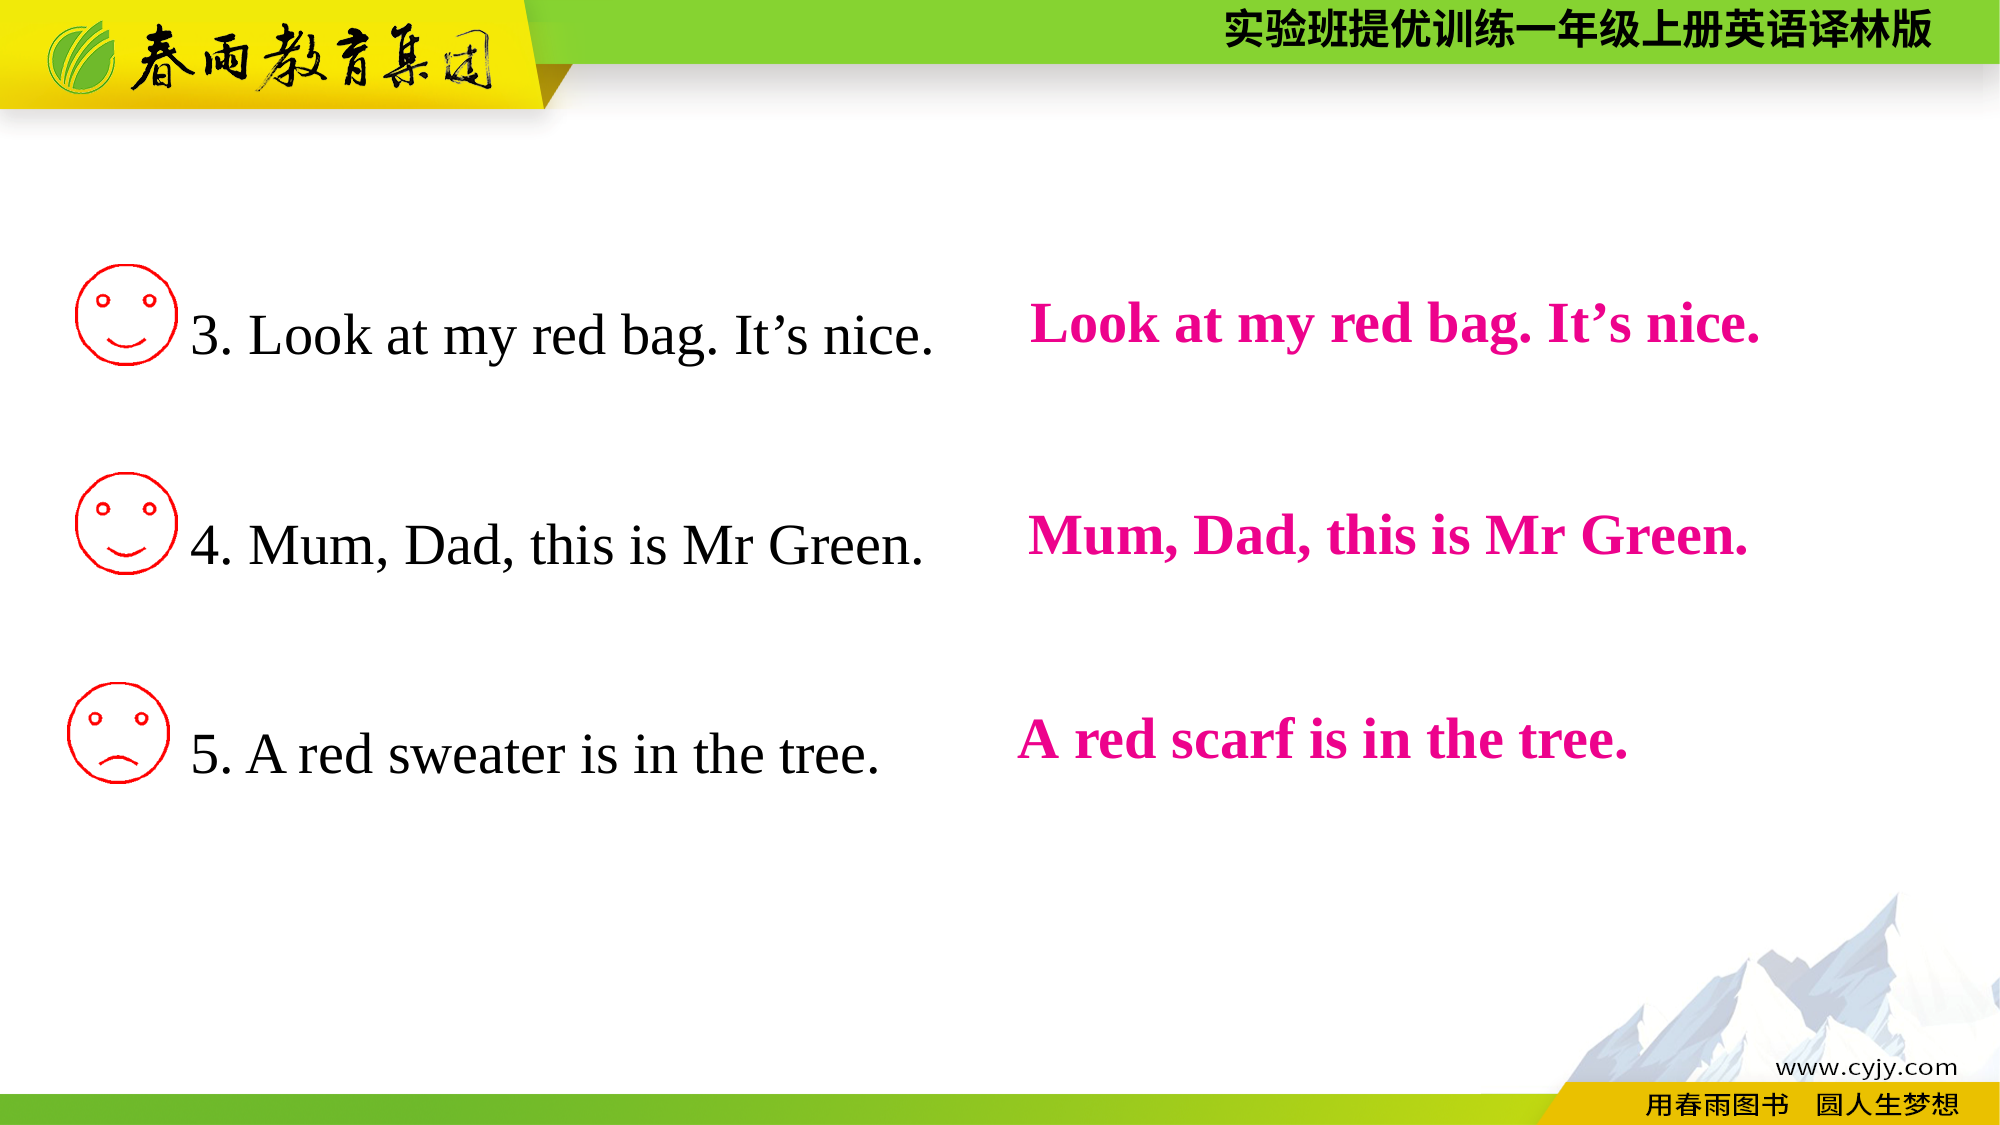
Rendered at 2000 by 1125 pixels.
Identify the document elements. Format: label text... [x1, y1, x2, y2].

picture [0, 0, 2000, 1125]
text_box Mum, Dad, this is Mr Green. [1013, 488, 1764, 574]
text_box Look at my red bag. It’s nice. [1015, 277, 1777, 362]
text_box A red scarf is in the tree. [1003, 692, 1644, 778]
list 3. Look at my red bag. It’s nice. 4. Mum, Dad, this is Mr Green. 5. A red sweater is in the tree. [59, 253, 1944, 799]
